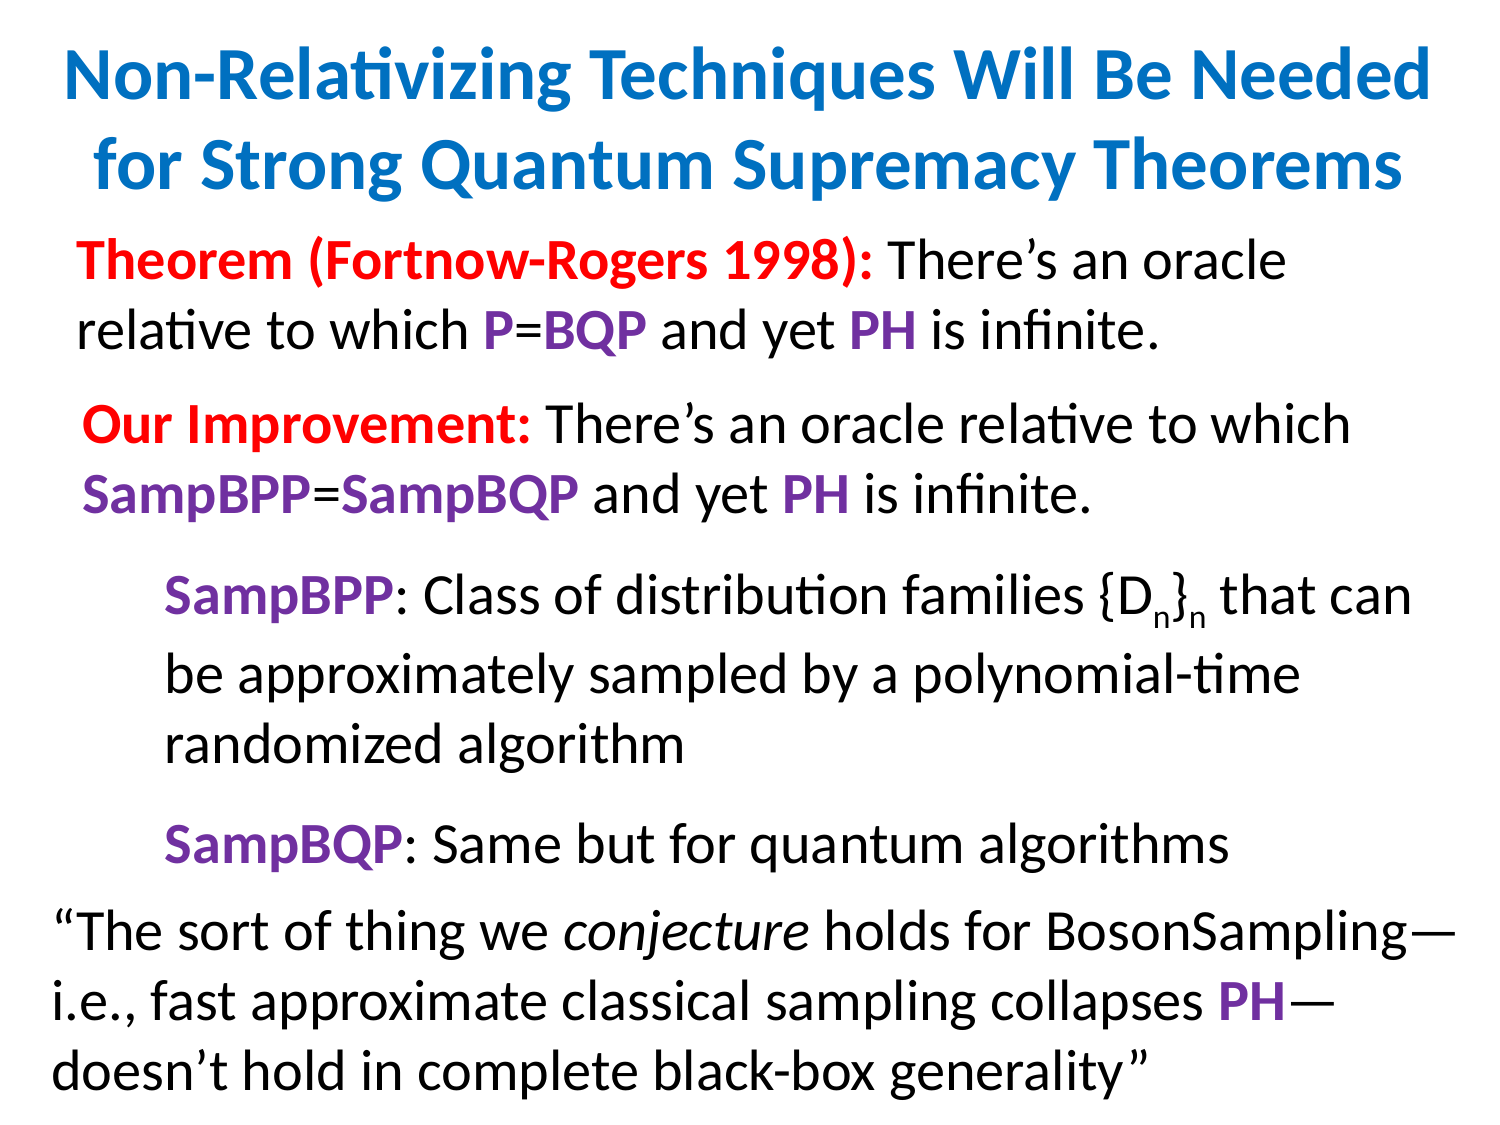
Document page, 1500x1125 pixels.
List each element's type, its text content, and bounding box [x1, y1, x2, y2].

text_box SampBPP: Class of distribution families {Dn}n that can be approximately sampled by a polynomial-time randomized algorithm SampBQP: Same but for quantum algorithms [149, 548, 1444, 882]
text_box “The sort of thing we conjecture holds for BosonSampling—i.e., fast approximate classical sampling collapses PH—doesn’t hold in complete black-box generality” [36, 884, 1500, 1110]
text_box Non-Relativizing Techniques Will Be Needed for Strong Quantum Supremacy Theorems [36, 16, 1462, 212]
text_box Theorem (Fortnow-Rogers 1998): There’s an oracle relative to which P=BQP and yet PH is infinite. [62, 213, 1438, 369]
text_box Our Improvement: There’s an oracle relative to which SampBPP=SampBQP and yet PH is infinite. [67, 378, 1444, 533]
